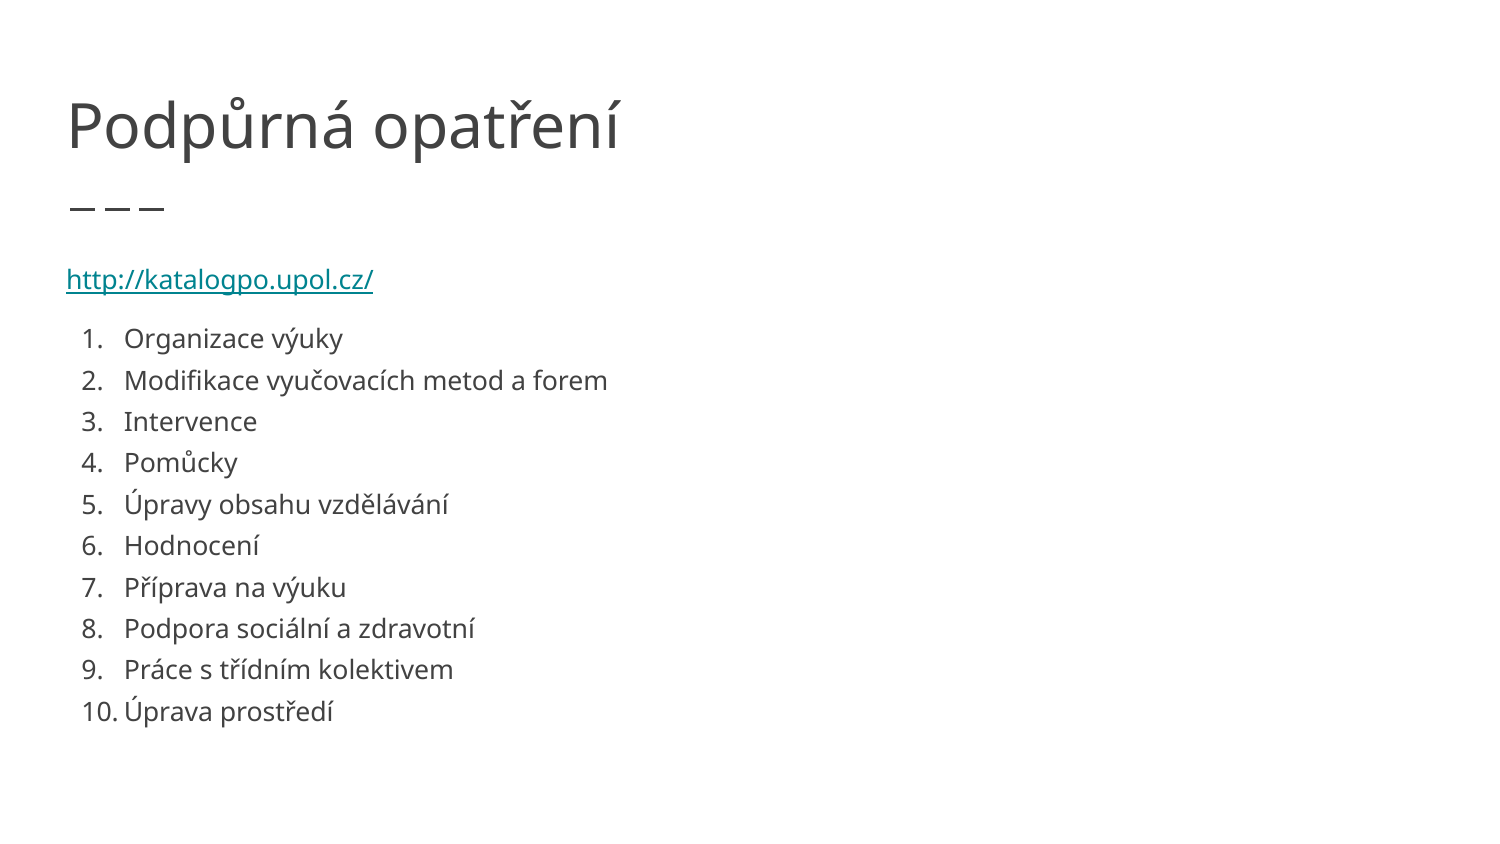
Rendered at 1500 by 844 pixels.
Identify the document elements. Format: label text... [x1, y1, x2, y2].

list http://katalogpo.upol.cz/ Organizace výuky Modifikace vyučovacích metod a forem Intervence Pomůcky Úpravy obsahu vzdělávání Hodnocení Příprava na výuku Podpora sociální a zdravotní Práce s třídním kolektivem Úprava prostředí [51, 240, 1449, 750]
title Podpůrná opatření [51, 61, 1449, 182]
